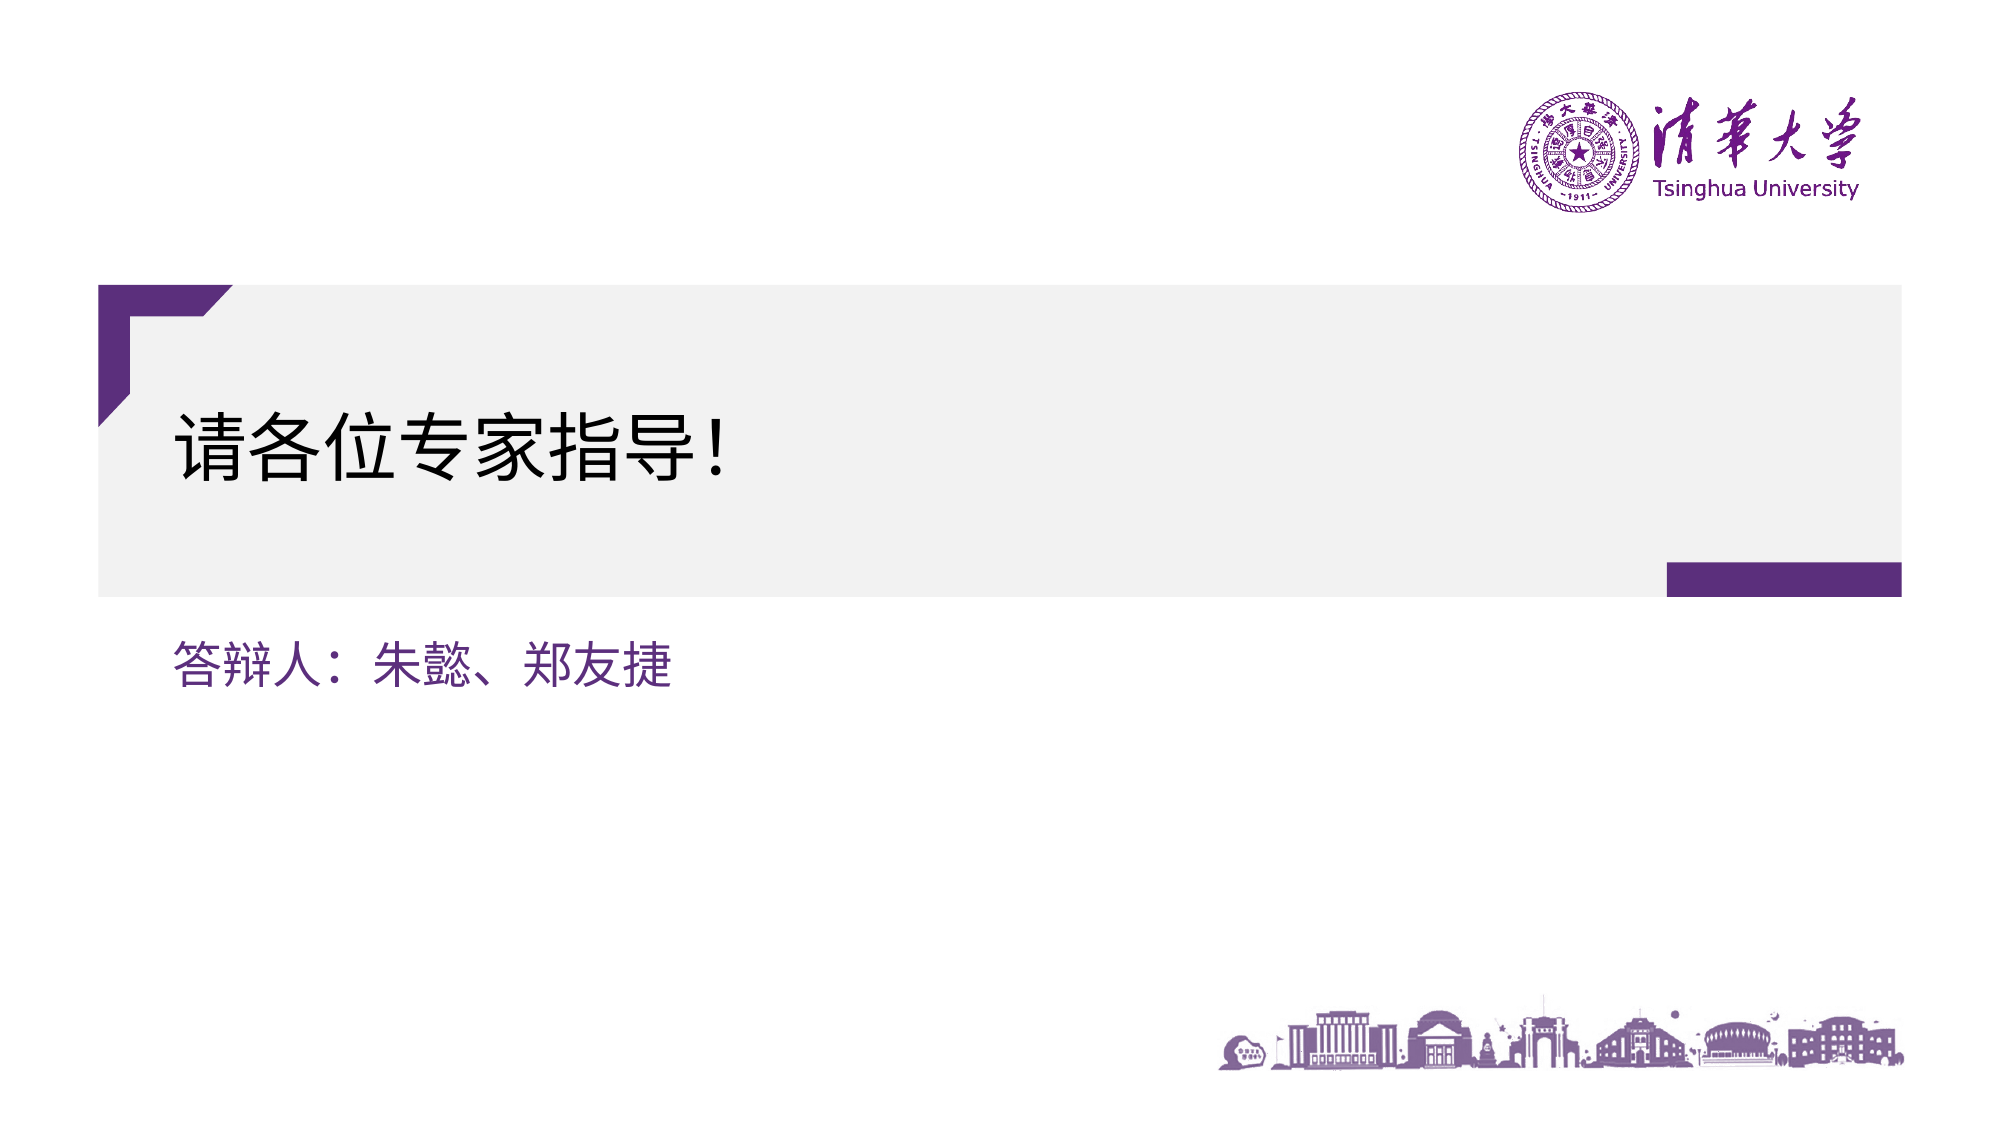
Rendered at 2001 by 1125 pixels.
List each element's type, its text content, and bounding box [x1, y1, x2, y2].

subtitle 答辩人：朱懿、郑友捷 [157, 626, 1842, 847]
title 请各位专家指导！ [157, 386, 1842, 499]
picture [1481, 65, 1898, 242]
picture [1217, 993, 1905, 1071]
